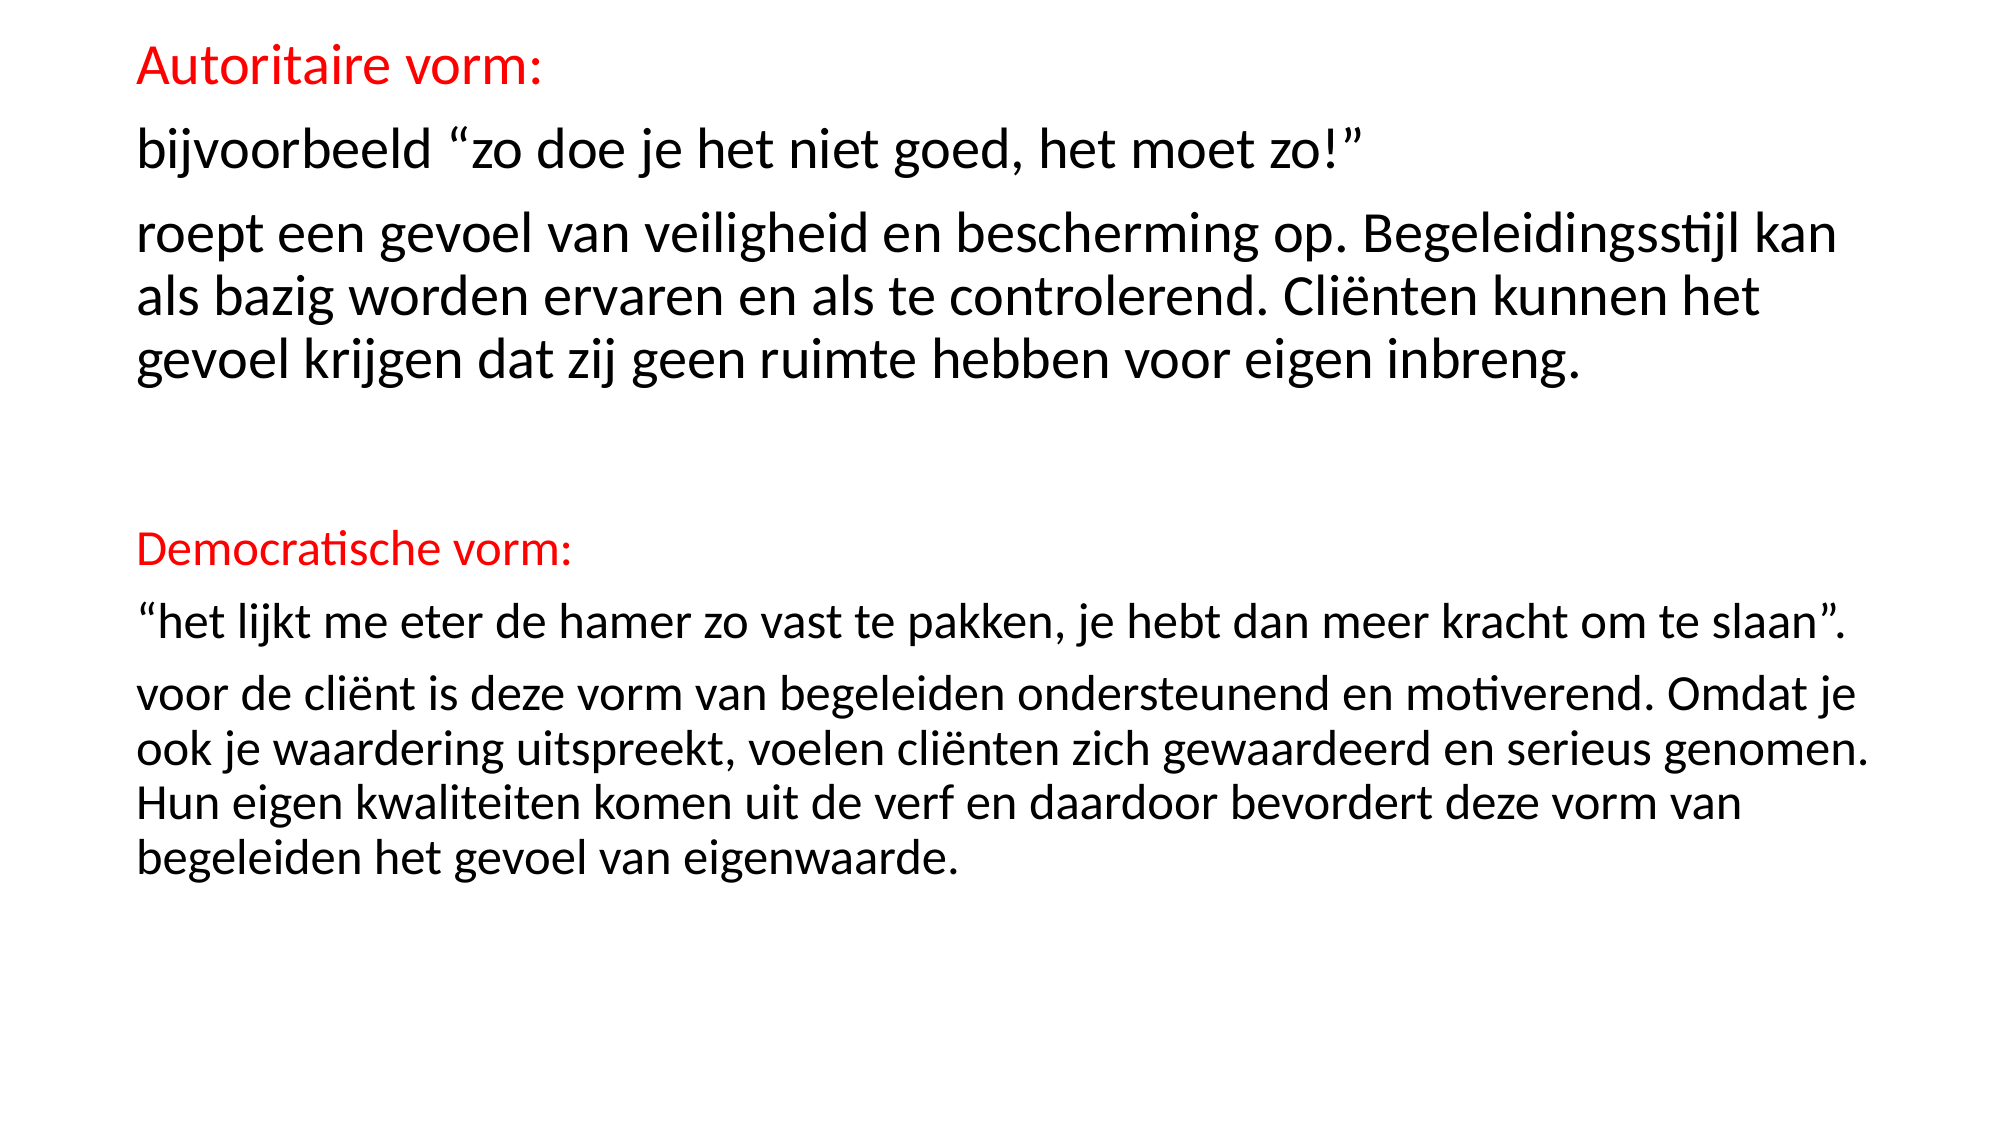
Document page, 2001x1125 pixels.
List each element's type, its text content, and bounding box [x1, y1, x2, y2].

list Autoritaire vorm: bijvoorbeeld “zo doe je het niet goed, het moet zo!” roept een gevoel van veiligheid en bescherming op. Begeleidingsstijl kan als bazig worden ervaren en als te controlerend. Cliënten kunnen het gevoel krijgen dat zij geen ruimte hebben voor eigen inbreng. [121, 27, 1928, 445]
text_box Democratische vorm: “het lijkt me eter de hamer zo vast te pakken, je hebt dan meer kracht om te slaan”. voor de cliënt is deze vorm van begeleiden ondersteunend en motiverend. Omdat je ook je waardering uitspreekt, voelen cliënten zich gewaardeerd en serieus genomen. Hun eigen kwaliteiten komen uit de verf en daardoor bevordert deze vorm van begeleiden het gevoel van eigenwaarde. [121, 514, 1928, 932]
